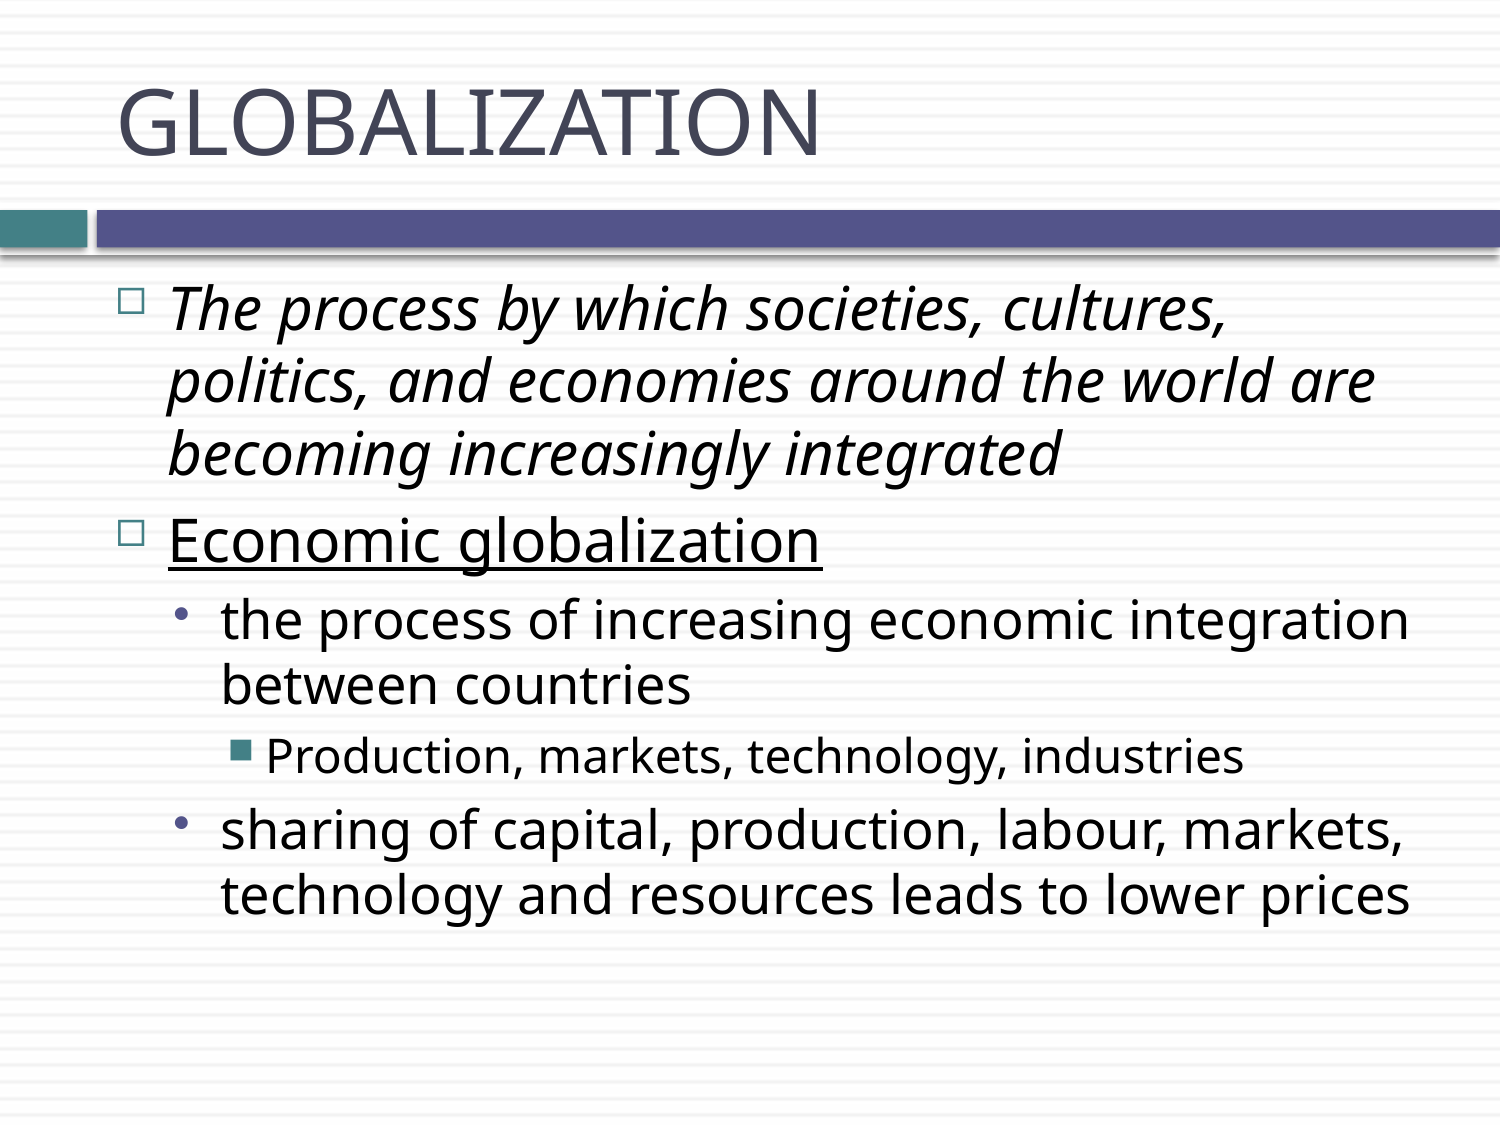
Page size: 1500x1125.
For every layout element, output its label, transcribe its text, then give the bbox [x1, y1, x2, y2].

title GLOBALIZATION [100, 37, 1438, 200]
list The process by which societies, cultures, politics, and economies around the world are becoming increasingly integrated Economic globalization the process of increasing economic integration between countries Production, markets, technology, industries sharing of capital, production, labour, markets, technology and resources leads to lower prices [100, 262, 1438, 1000]
